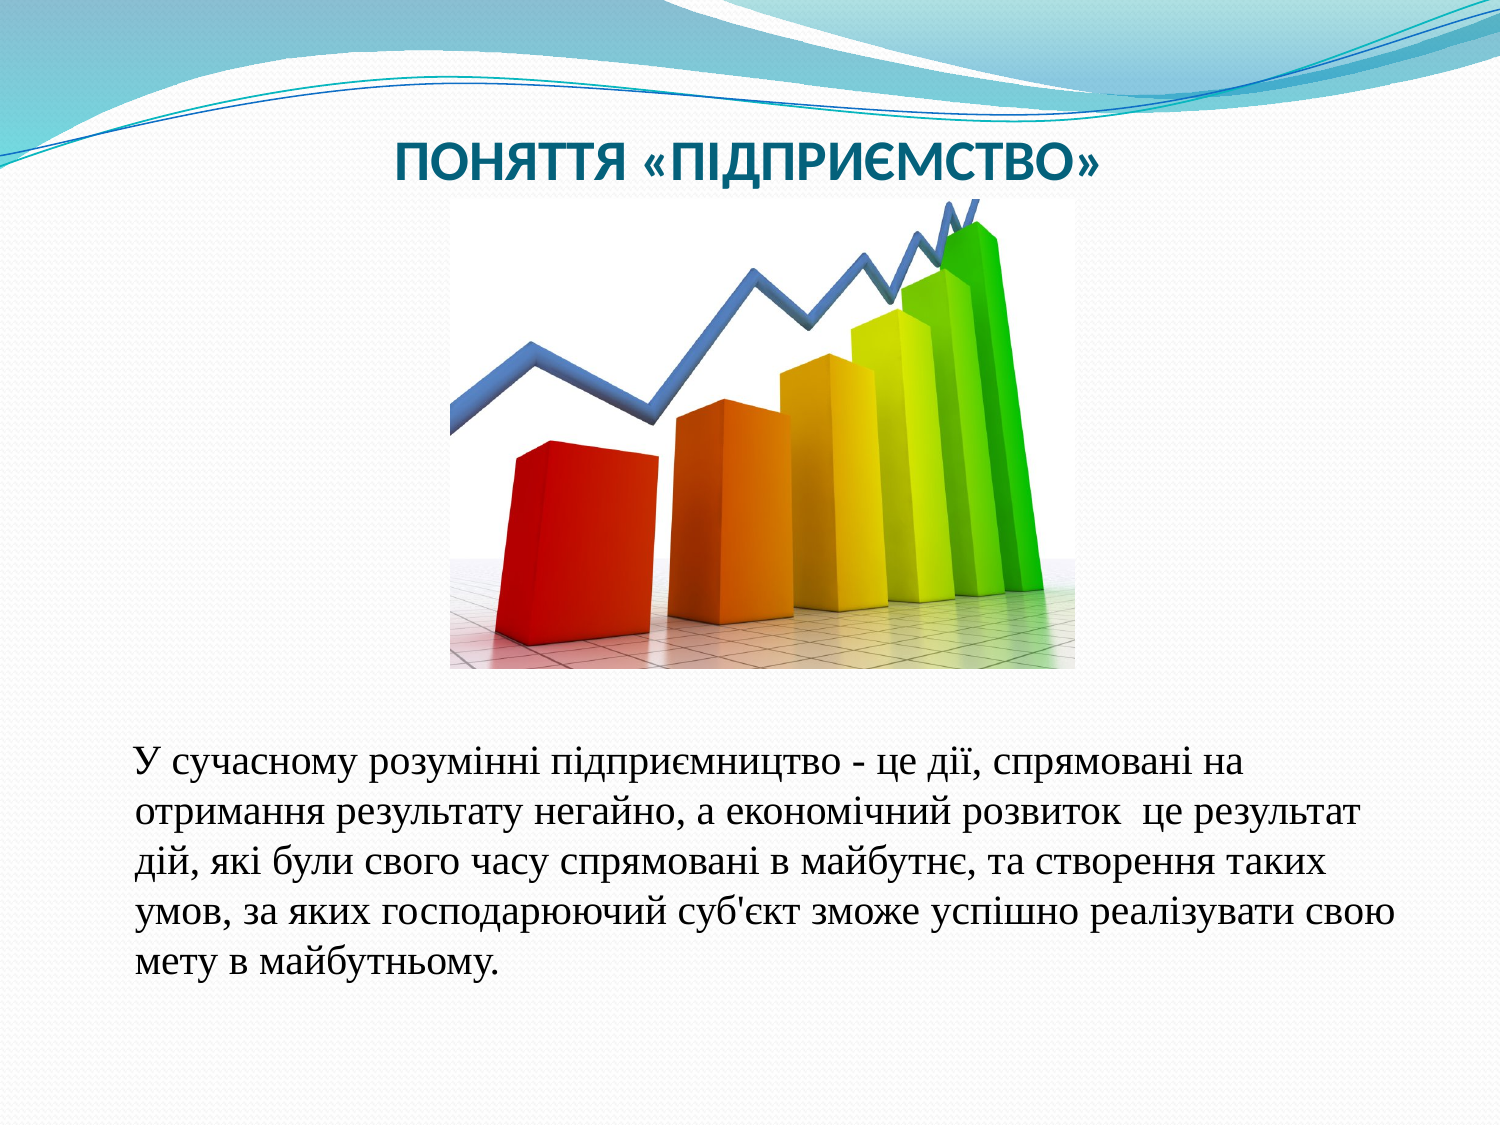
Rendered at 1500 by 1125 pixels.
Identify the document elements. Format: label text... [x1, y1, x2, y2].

picture [449, 199, 1076, 669]
list У сучасному розумінні підприємництво - це дії, спрямовані на отримання результату негайно, а економічний розвиток це результат дій, які були свого часу спрямовані в майбутнє, та створення таких умов, за яких господарюючий суб'єкт зможе успішно реалізувати свою мету в майбутньому. [75, 725, 1425, 1038]
title ПОНЯТТЯ «ПІДПРИЄМСТВО» [75, 115, 1425, 303]
